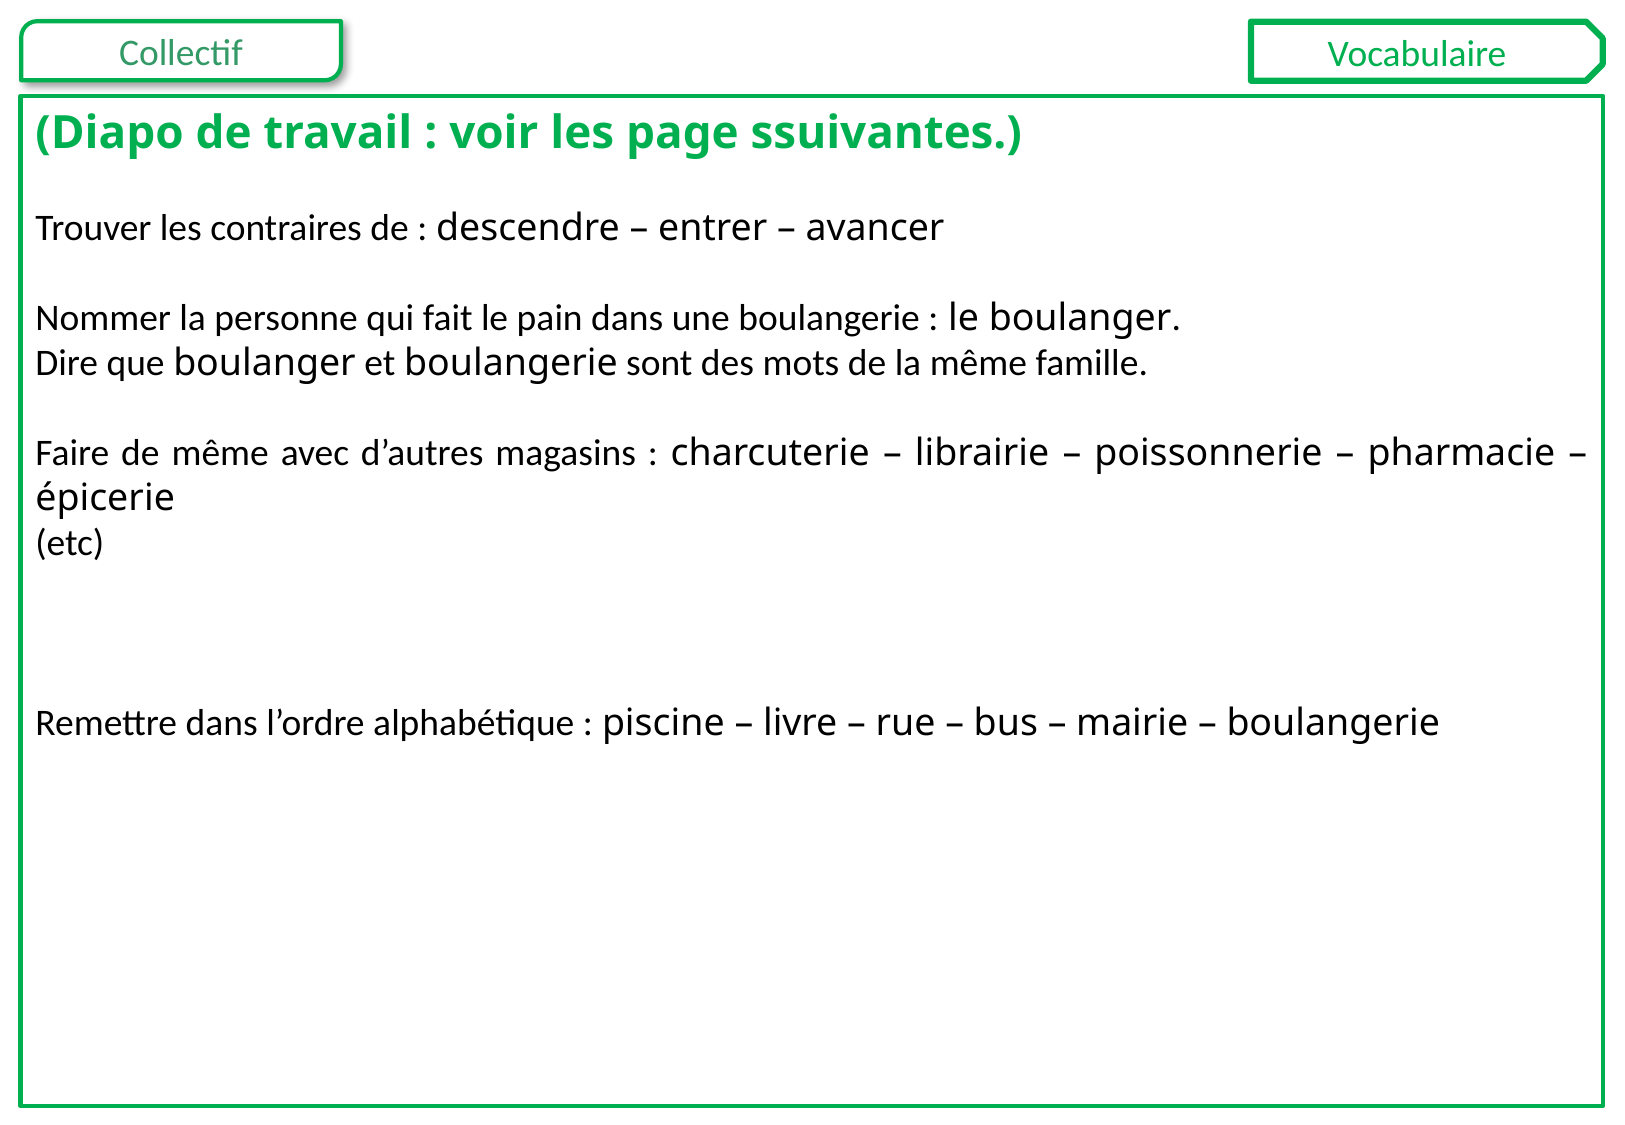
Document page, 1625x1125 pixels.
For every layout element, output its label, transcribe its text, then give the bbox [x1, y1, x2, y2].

list Vocabulaire [1250, 21, 1584, 81]
list (Diapo de travail : voir les page ssuivantes.) Trouver les contraires de : descendre – entrer – avancer Nommer la personne qui fait le pain dans une boulangerie : le boulanger. Dire que boulanger et boulangerie sont des mots de la même famille. Faire de même avec d’autres magasins : charcuterie – librairie – poissonnerie – pharmacie – épicerie (etc) Remettre dans l’ordre alphabétique : piscine – livre – rue – bus – mairie – boulangerie [18, 94, 1605, 1108]
